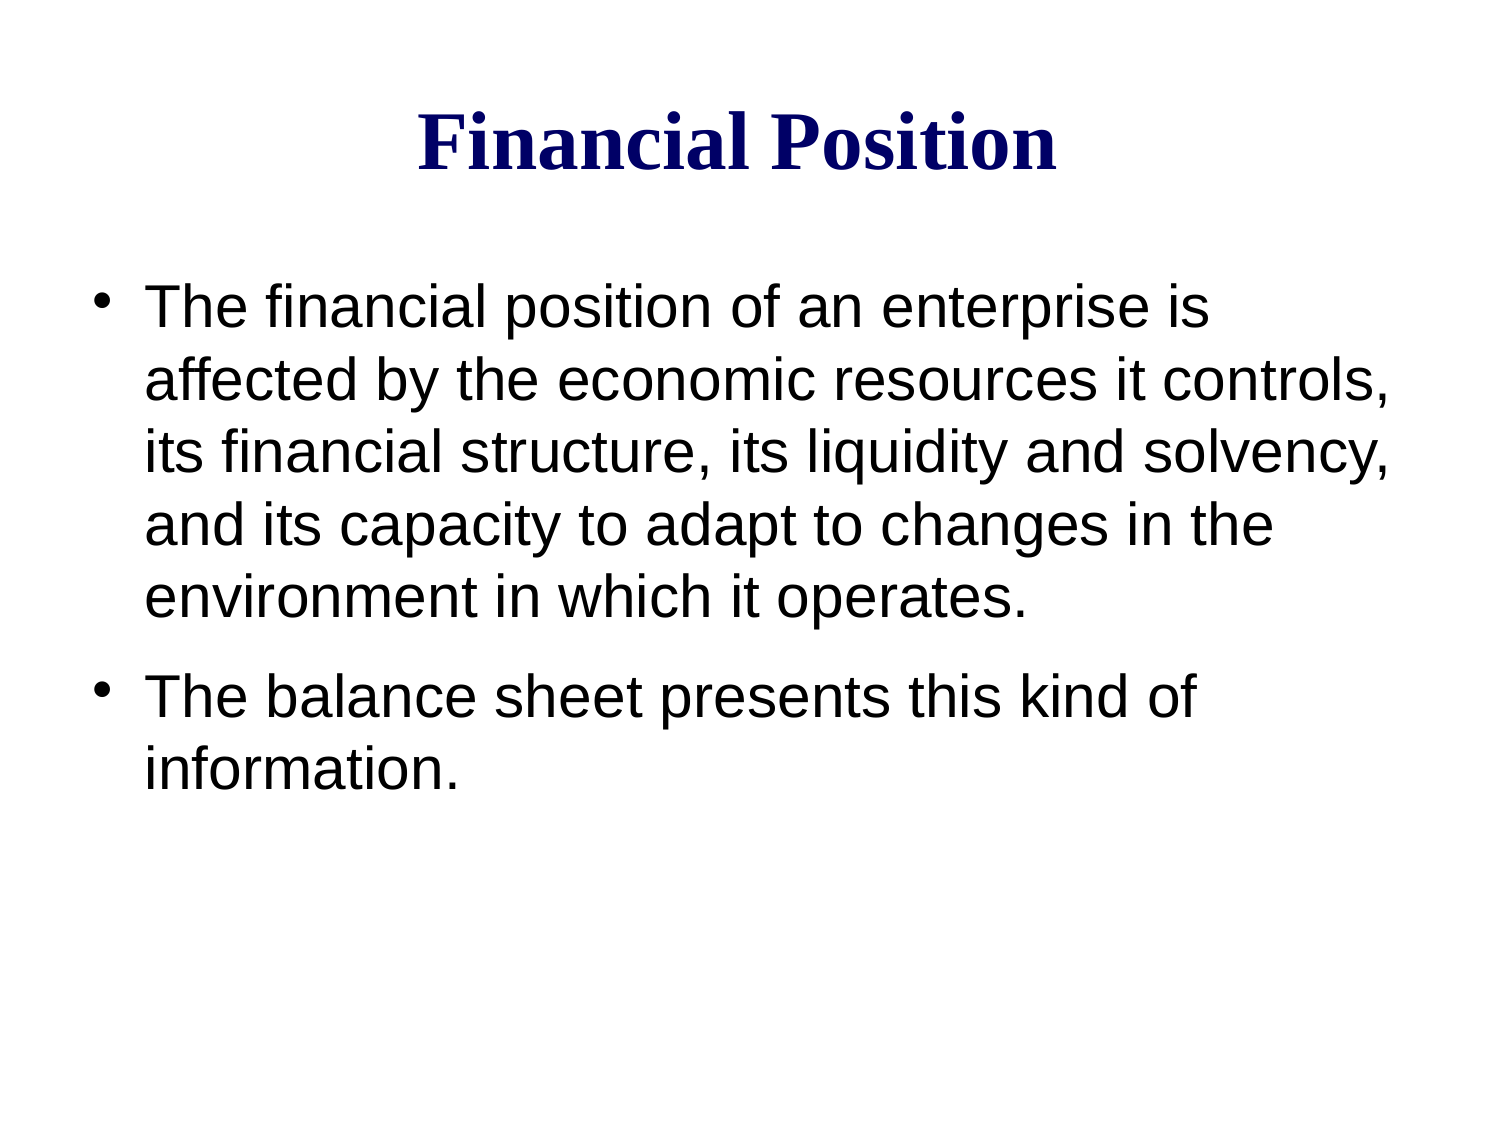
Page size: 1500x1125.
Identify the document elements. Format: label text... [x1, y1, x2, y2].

text_box The financial position of an enterprise is affected by the economic resources it controls, its financial structure, its liquidity and solvency, and its capacity to adapt to changes in the environment in which it operates. The balance sheet presents this kind of information. [74, 263, 1425, 993]
text_box Financial Position [74, 51, 1425, 226]
